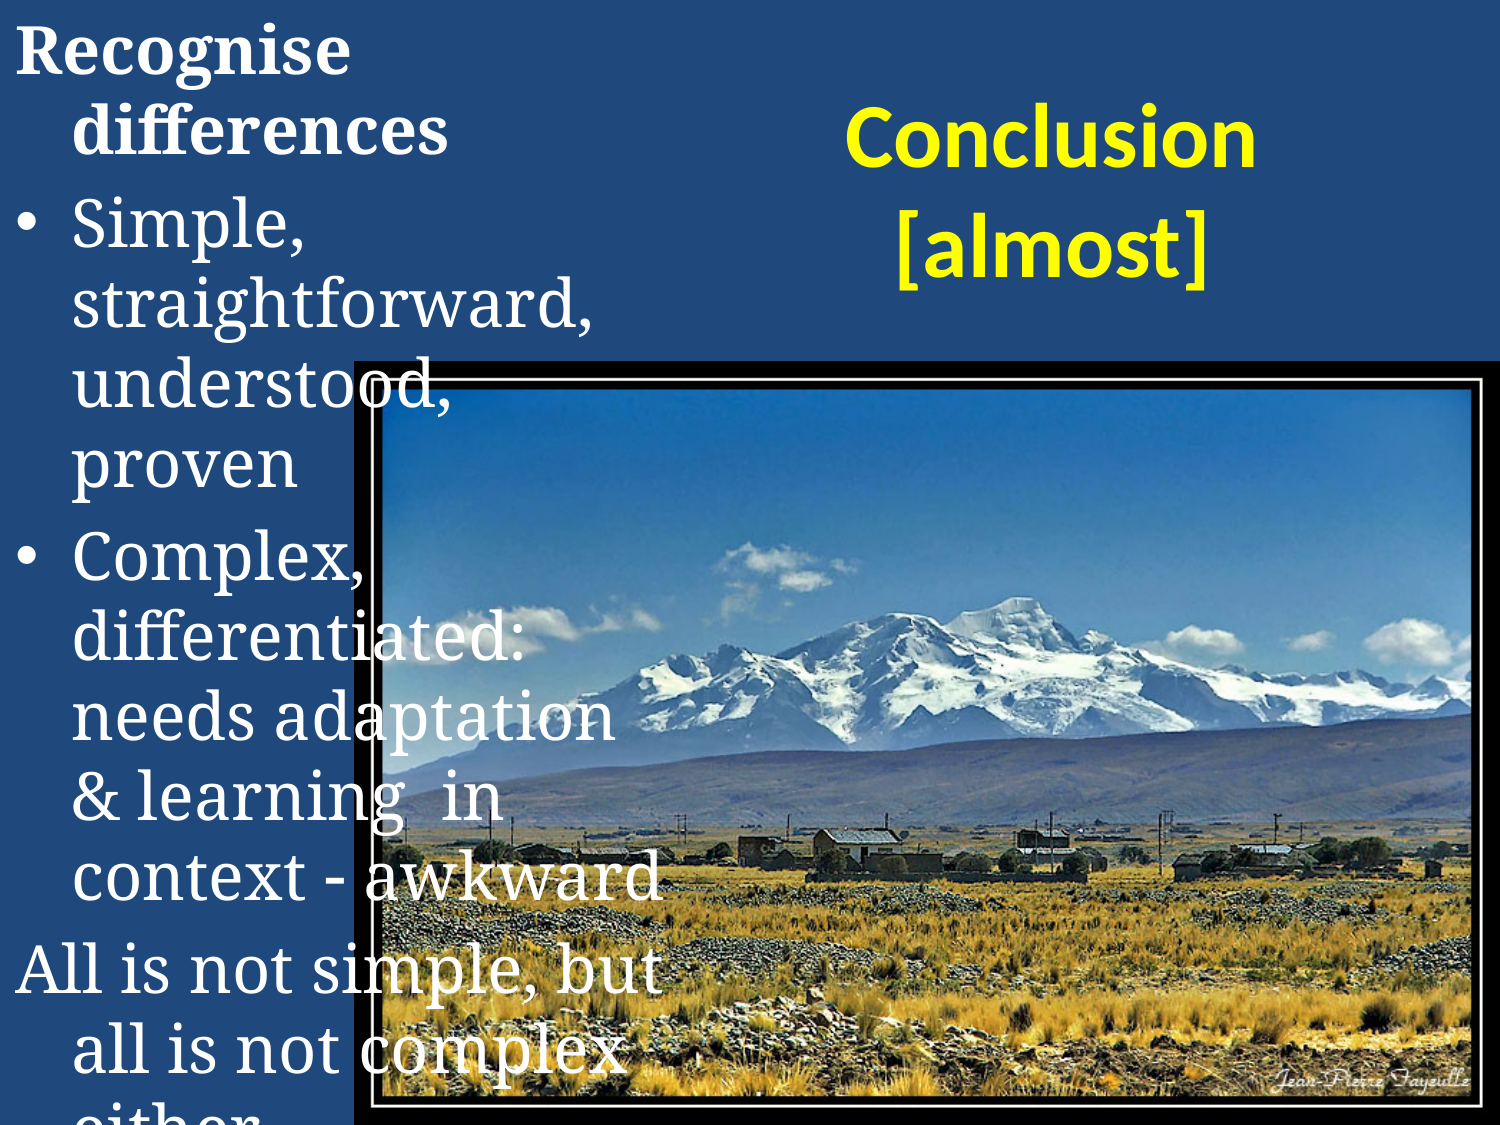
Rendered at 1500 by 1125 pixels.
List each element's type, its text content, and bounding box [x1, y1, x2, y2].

list Recognise differences Simple, straightforward, understood, proven Complex, differentiated: needs adaptation & learning in context  awkward All is not simple, but all is not complex either [0, 0, 692, 1125]
picture [354, 361, 1500, 1125]
title Conclusion [almost] [692, 44, 1426, 327]
